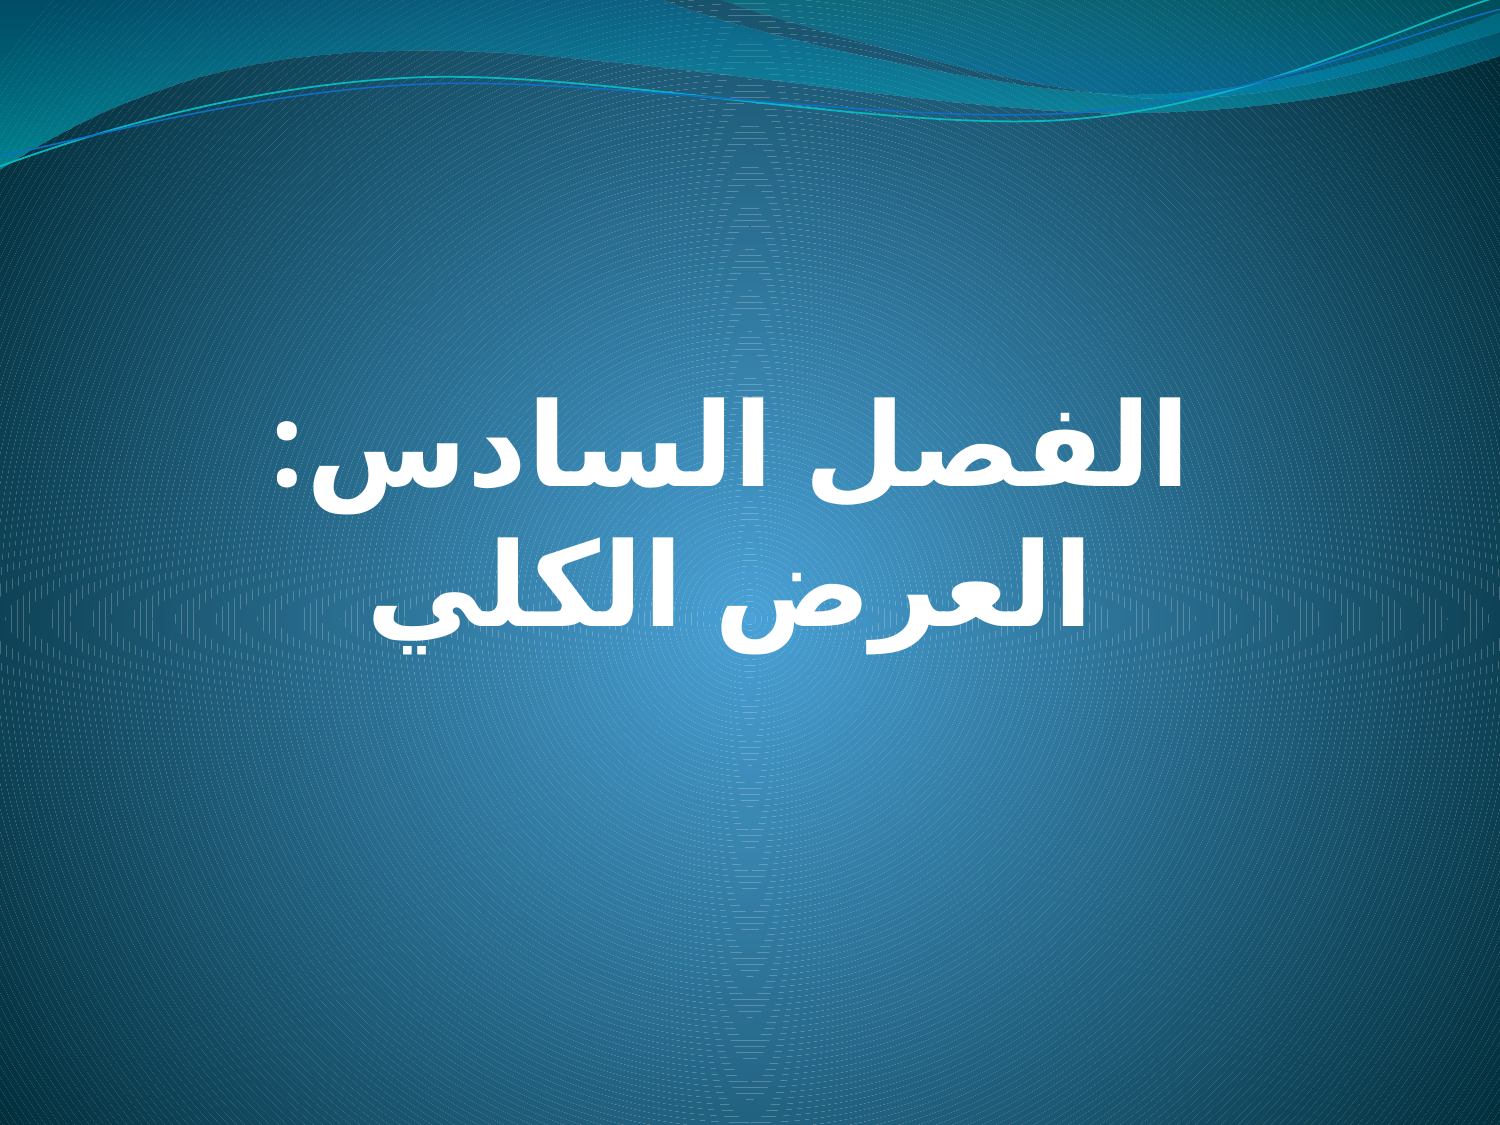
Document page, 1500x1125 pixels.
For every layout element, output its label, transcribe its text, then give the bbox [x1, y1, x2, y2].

title الفصل السادس: العرض الكلي [87, 349, 1376, 650]
